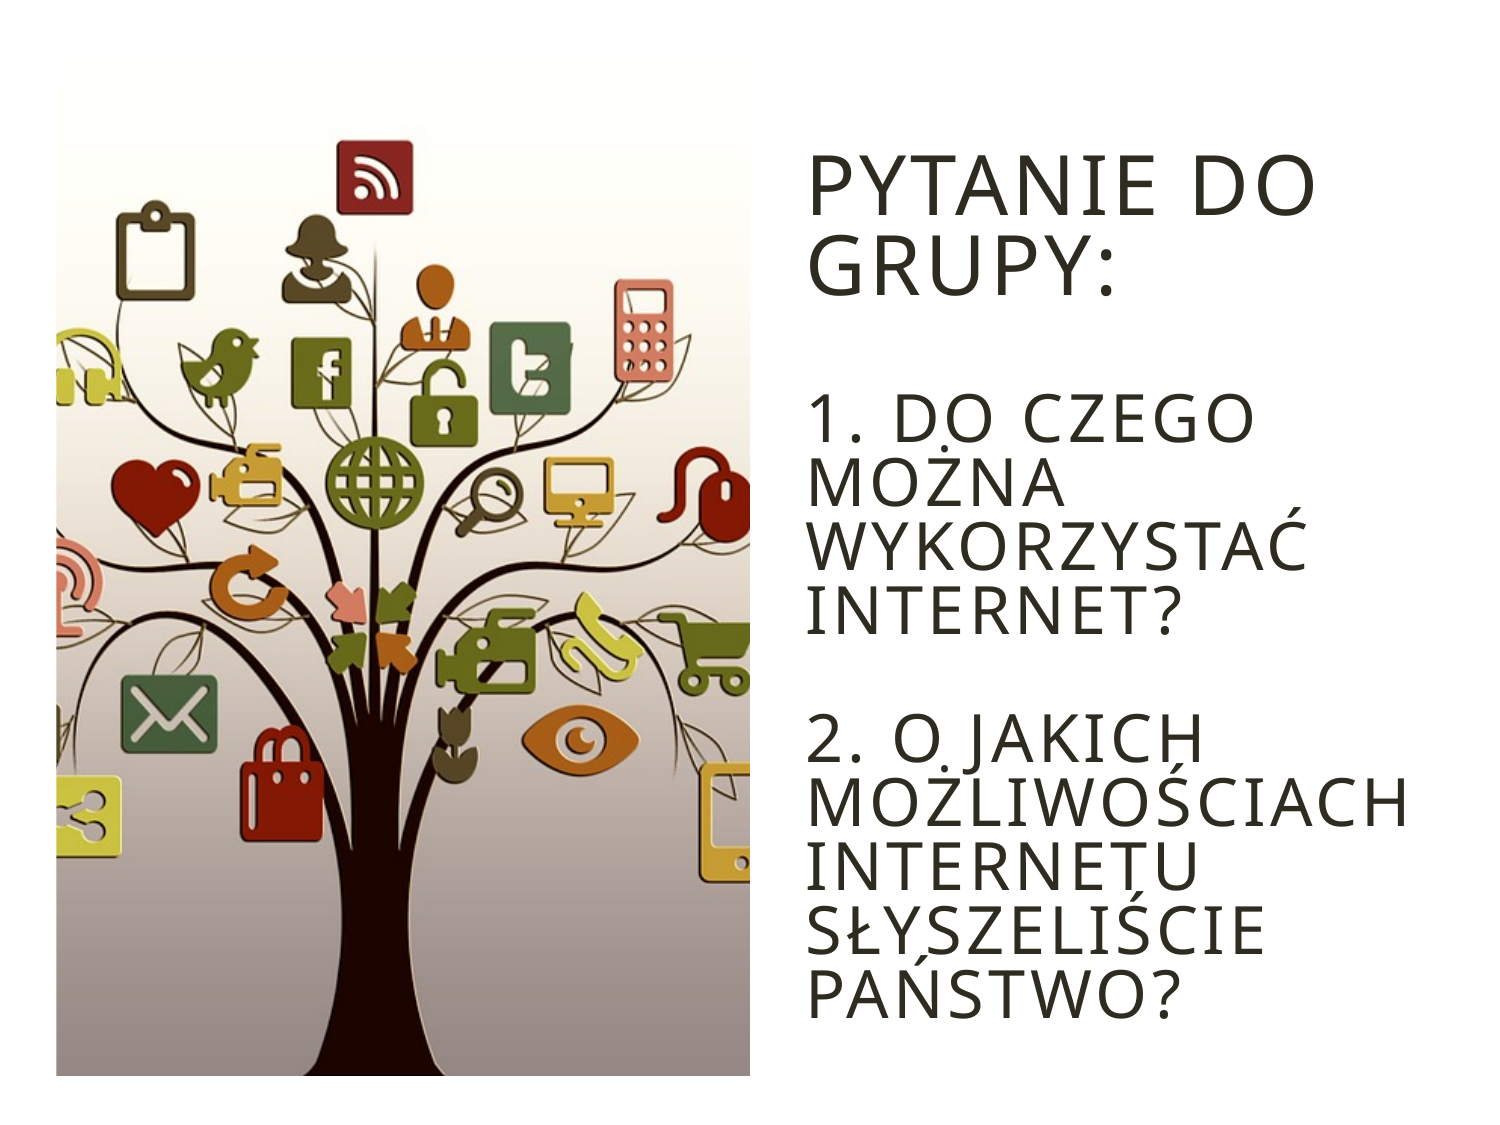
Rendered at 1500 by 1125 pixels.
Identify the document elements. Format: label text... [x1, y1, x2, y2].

title PYTANIE Do GRUPY: 1. Do czego można wykorzystać Internet? 2. O jakich możliwościach Internetu słyszeliście Państwo? [790, 58, 1475, 1125]
picture [56, 51, 751, 1076]
